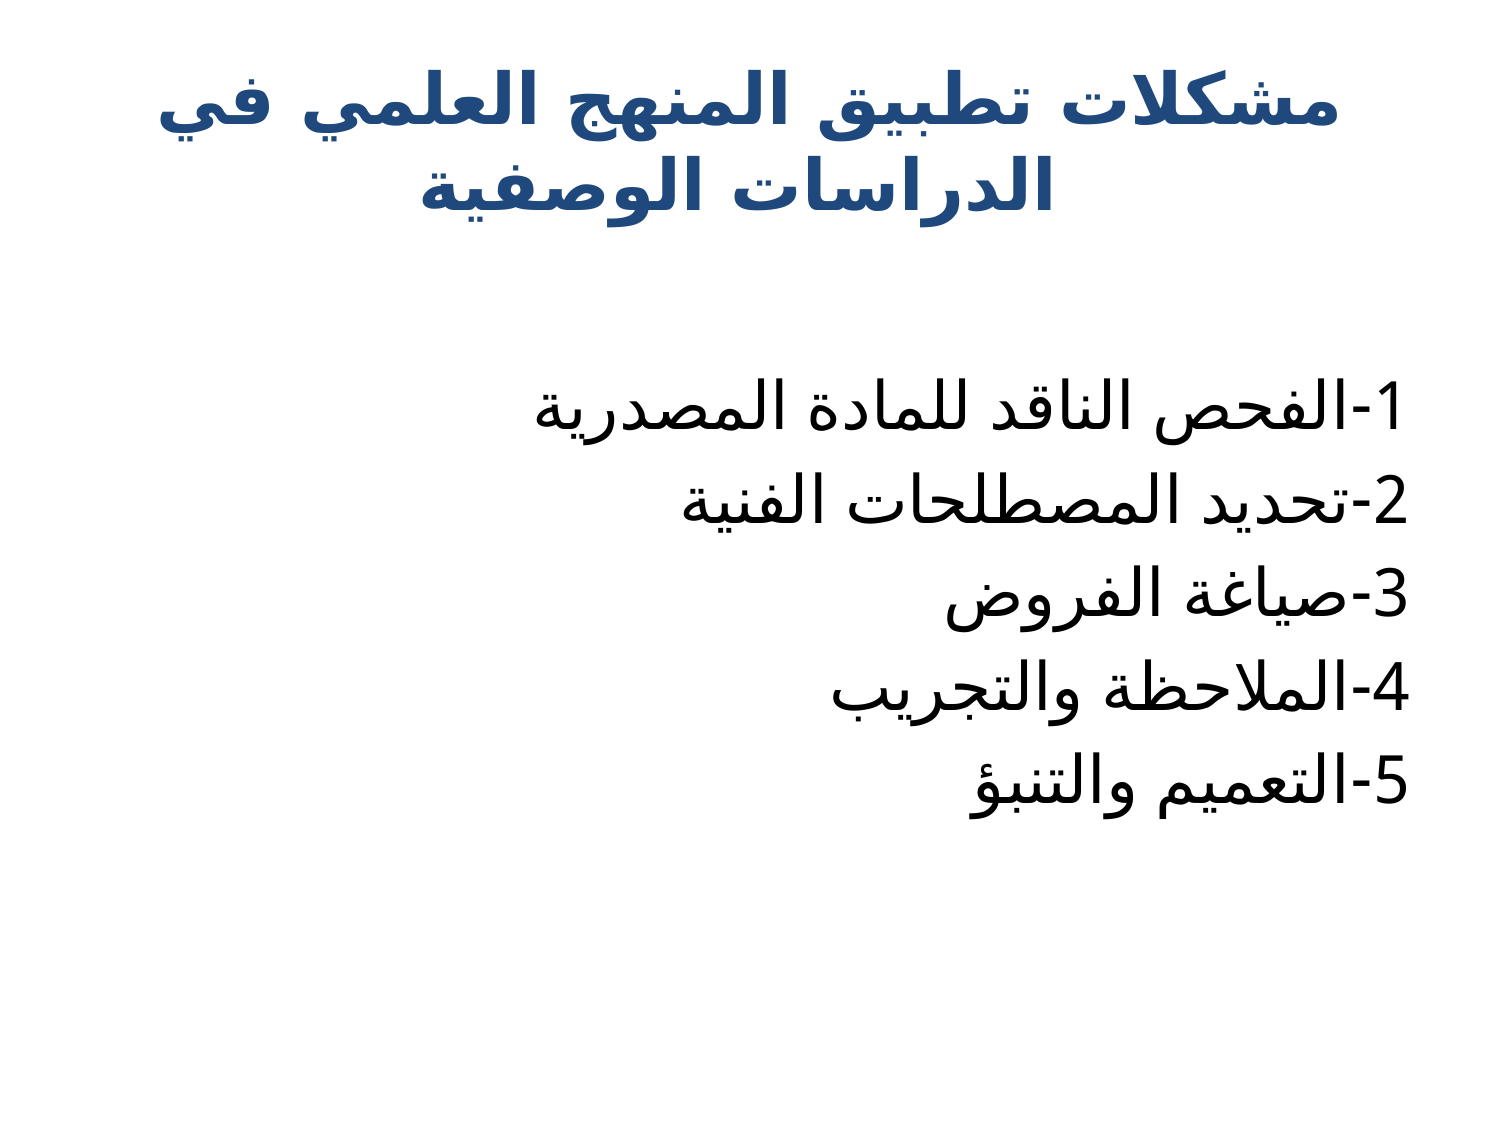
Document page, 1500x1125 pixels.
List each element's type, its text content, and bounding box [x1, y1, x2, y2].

list 1-الفحص الناقد للمادة المصدرية 2-تحديد المصطلحات الفنية 3-صياغة الفروض 4-الملاحظة والتجريب 5-التعميم والتنبؤ [75, 262, 1425, 1005]
title مشكلات تطبيق المنهج العلمي في الدراسات الوصفية [75, 45, 1425, 233]
